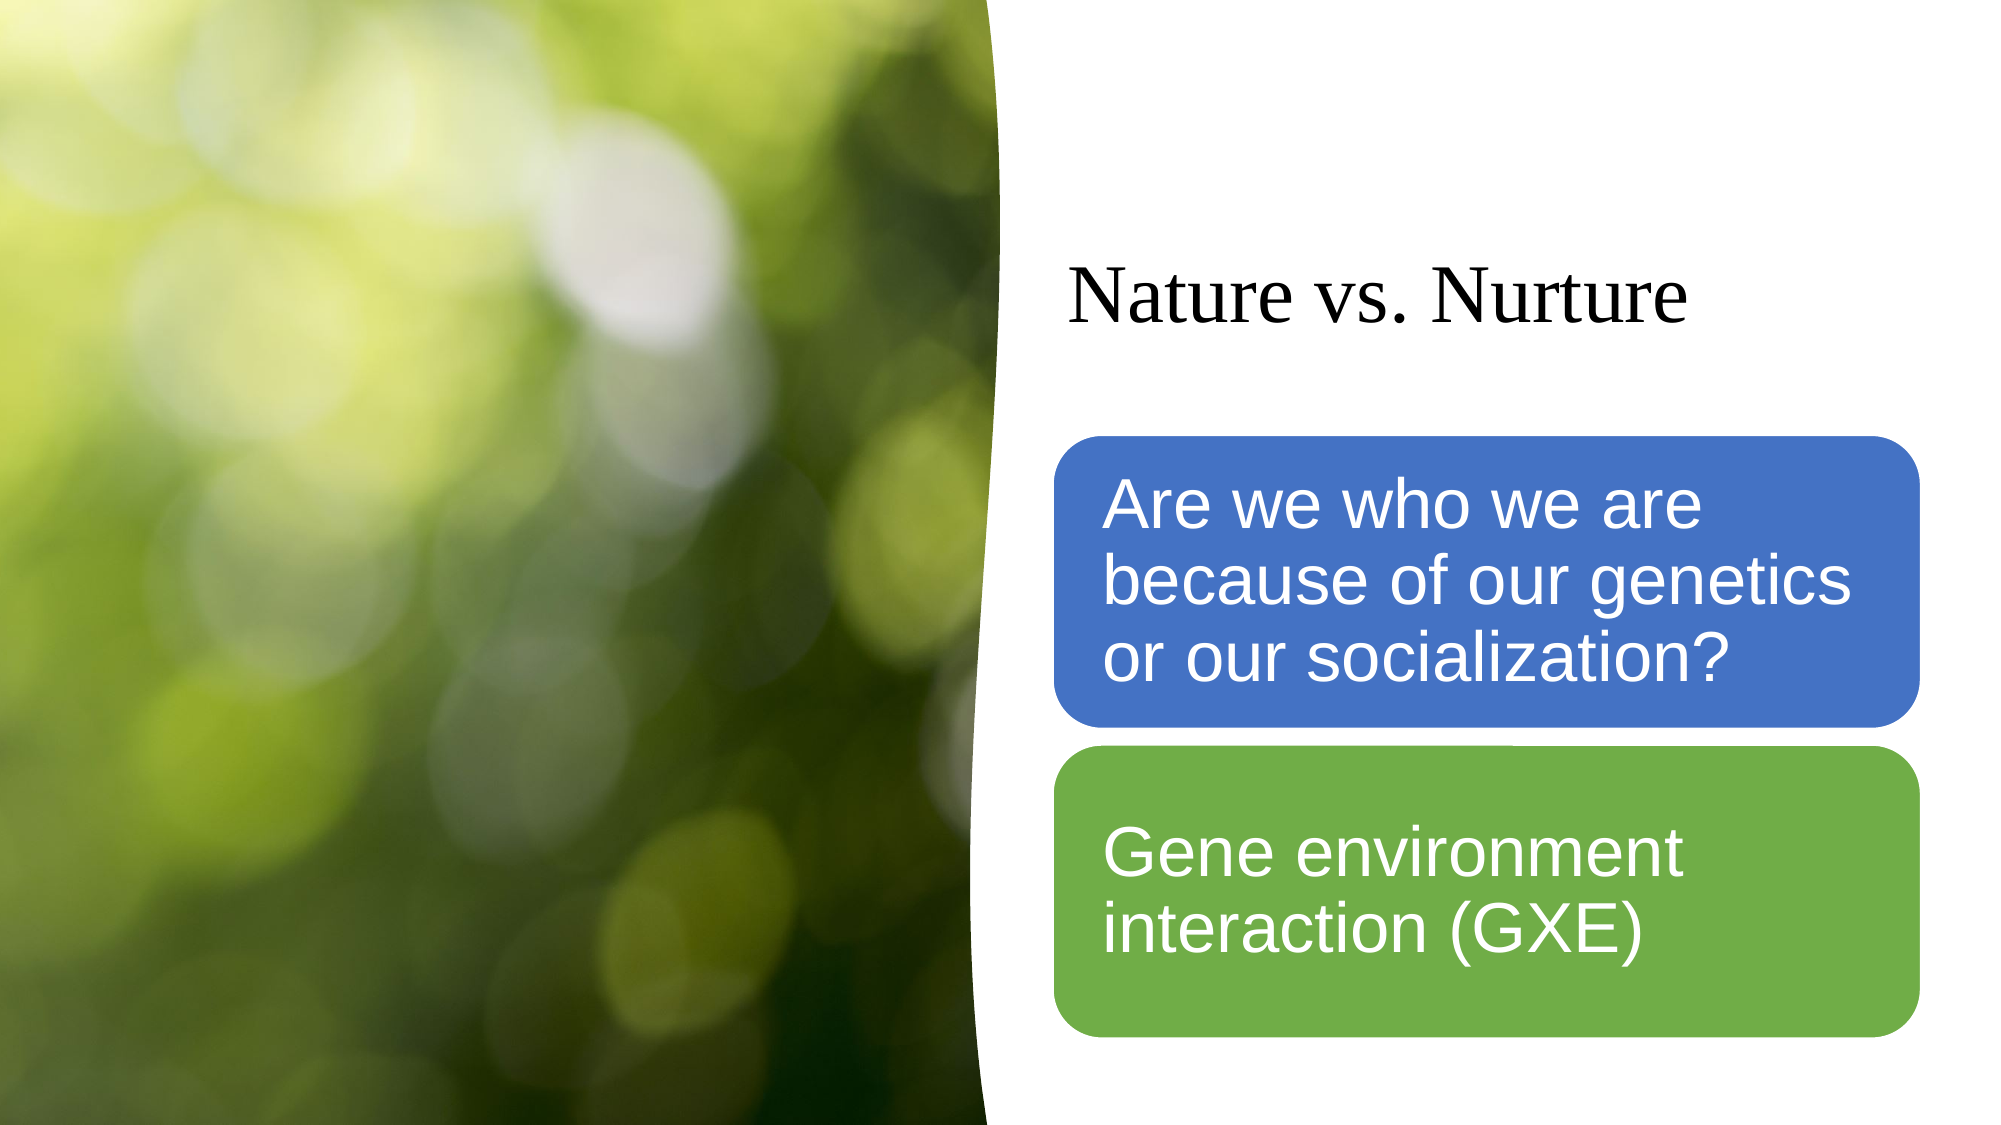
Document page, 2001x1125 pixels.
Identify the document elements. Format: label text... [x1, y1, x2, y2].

title Nature vs. Nurture [1052, 80, 1921, 348]
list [1052, 428, 1921, 1045]
picture [0, 0, 1000, 1125]
